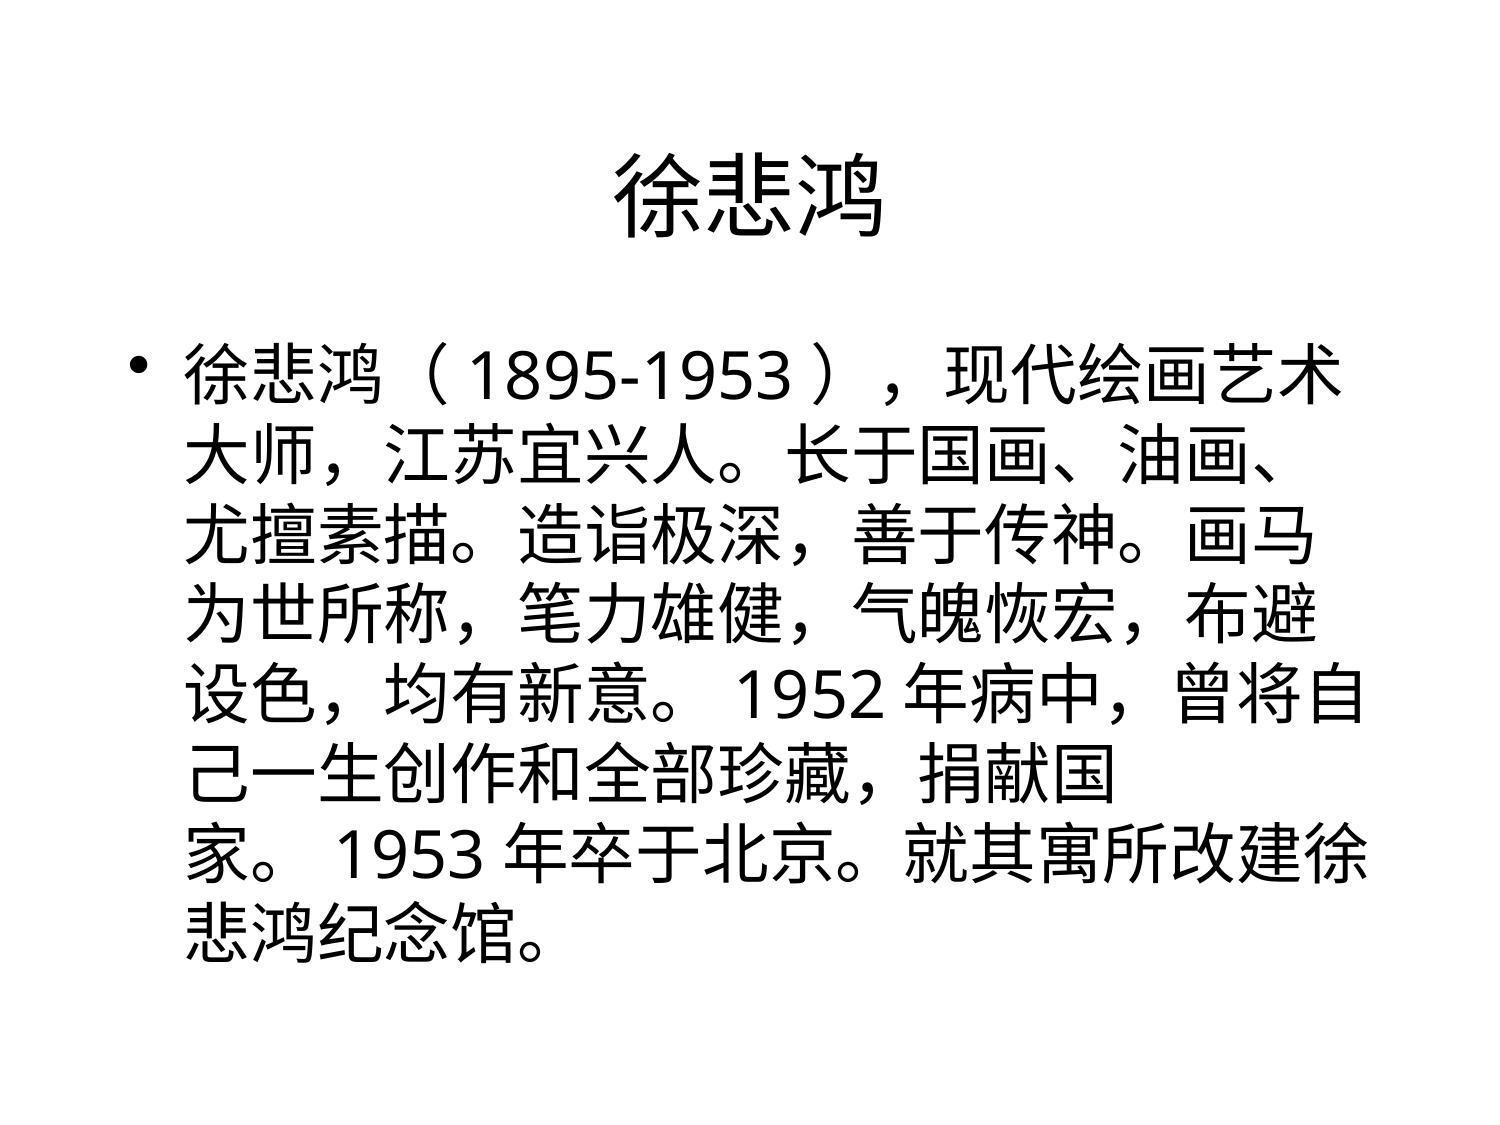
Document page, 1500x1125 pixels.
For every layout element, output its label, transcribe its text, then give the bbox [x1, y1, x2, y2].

list 徐悲鸿（1895-1953），现代绘画艺术大师，江苏宜兴人。长于国画、油画、尤擅素描。造诣极深，善于传神。画马为世所称，笔力雄健，气魄恢宏，布避设色，均有新意。1952年病中，曾将自己一生创作和全部珍藏，捐献国家。1953年卒于北京。就其寓所改建徐悲鸿纪念馆。 [112, 324, 1388, 1000]
title 徐悲鸿 [112, 99, 1388, 288]
